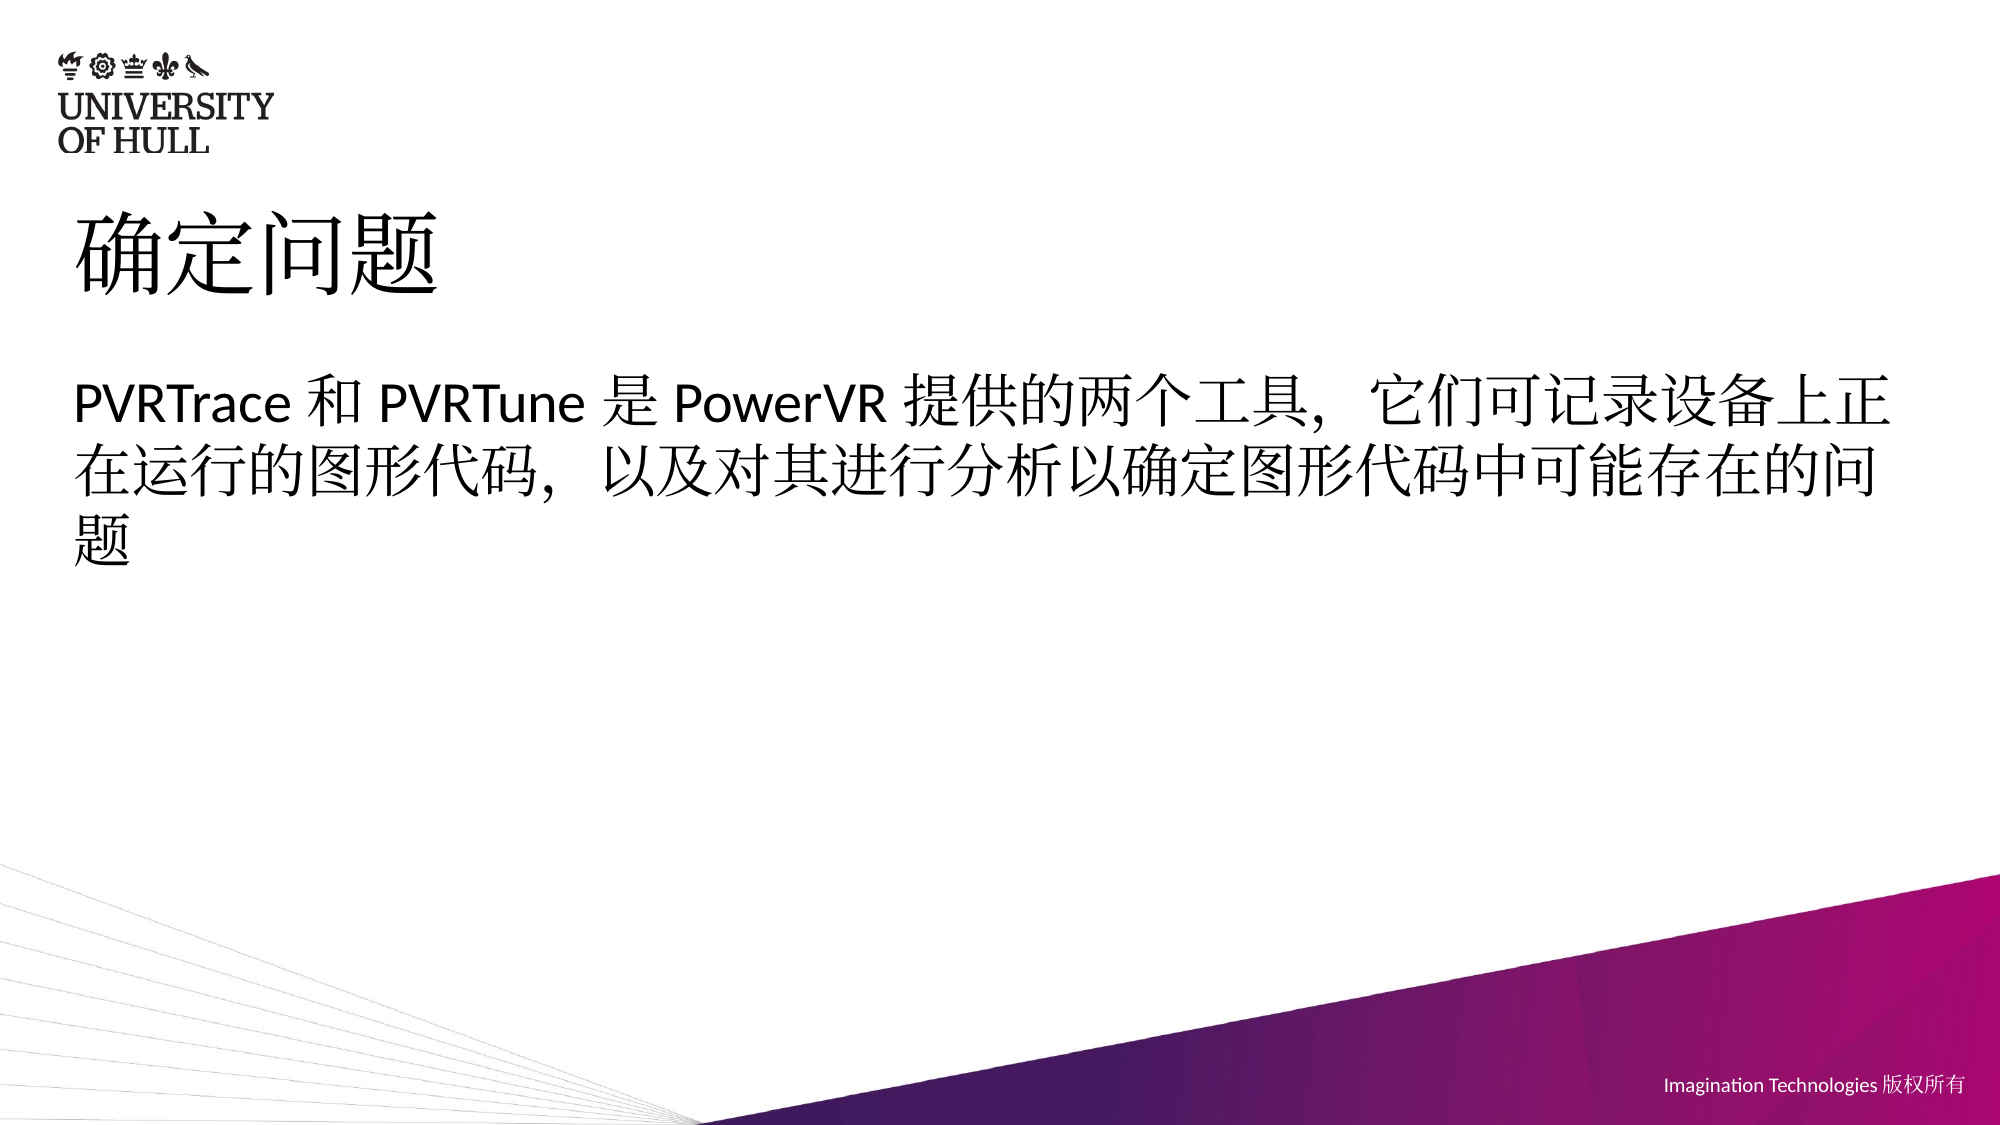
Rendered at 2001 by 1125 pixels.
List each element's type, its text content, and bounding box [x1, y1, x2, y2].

title 确定问题 [57, 178, 1931, 340]
list PVRTrace和PVRTune是PowerVR提供的两个工具，它们可记录设备上正在运行的图形代码，以及对其进行分析以确定图形代码中可能存在的问题 [57, 356, 1931, 1074]
picture [0, 0, 2000, 1125]
